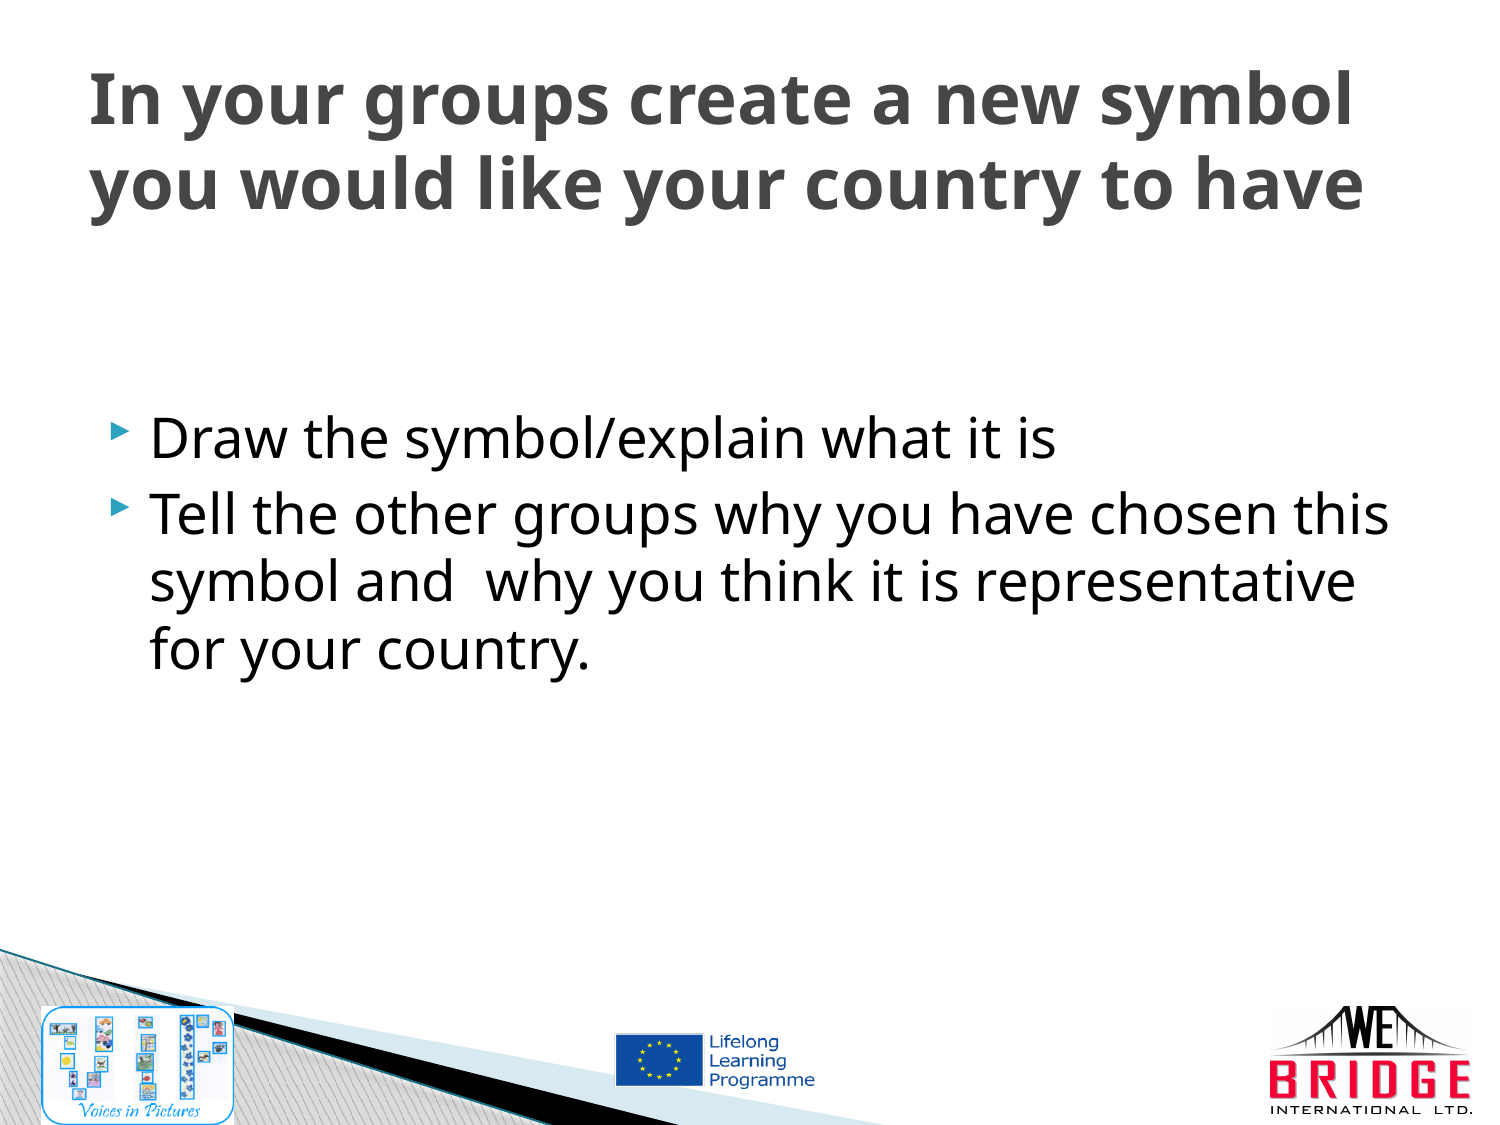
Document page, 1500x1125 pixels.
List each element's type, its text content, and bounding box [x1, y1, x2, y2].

title In your groups create a new symbol you would like your country to have [75, 45, 1425, 233]
list Draw the symbol/explain what it is Tell the other groups why you have chosen this symbol and why you think it is representative for your country. [75, 243, 1425, 986]
picture [40, 1006, 234, 1125]
picture [1269, 1006, 1473, 1114]
picture [608, 1027, 833, 1105]
